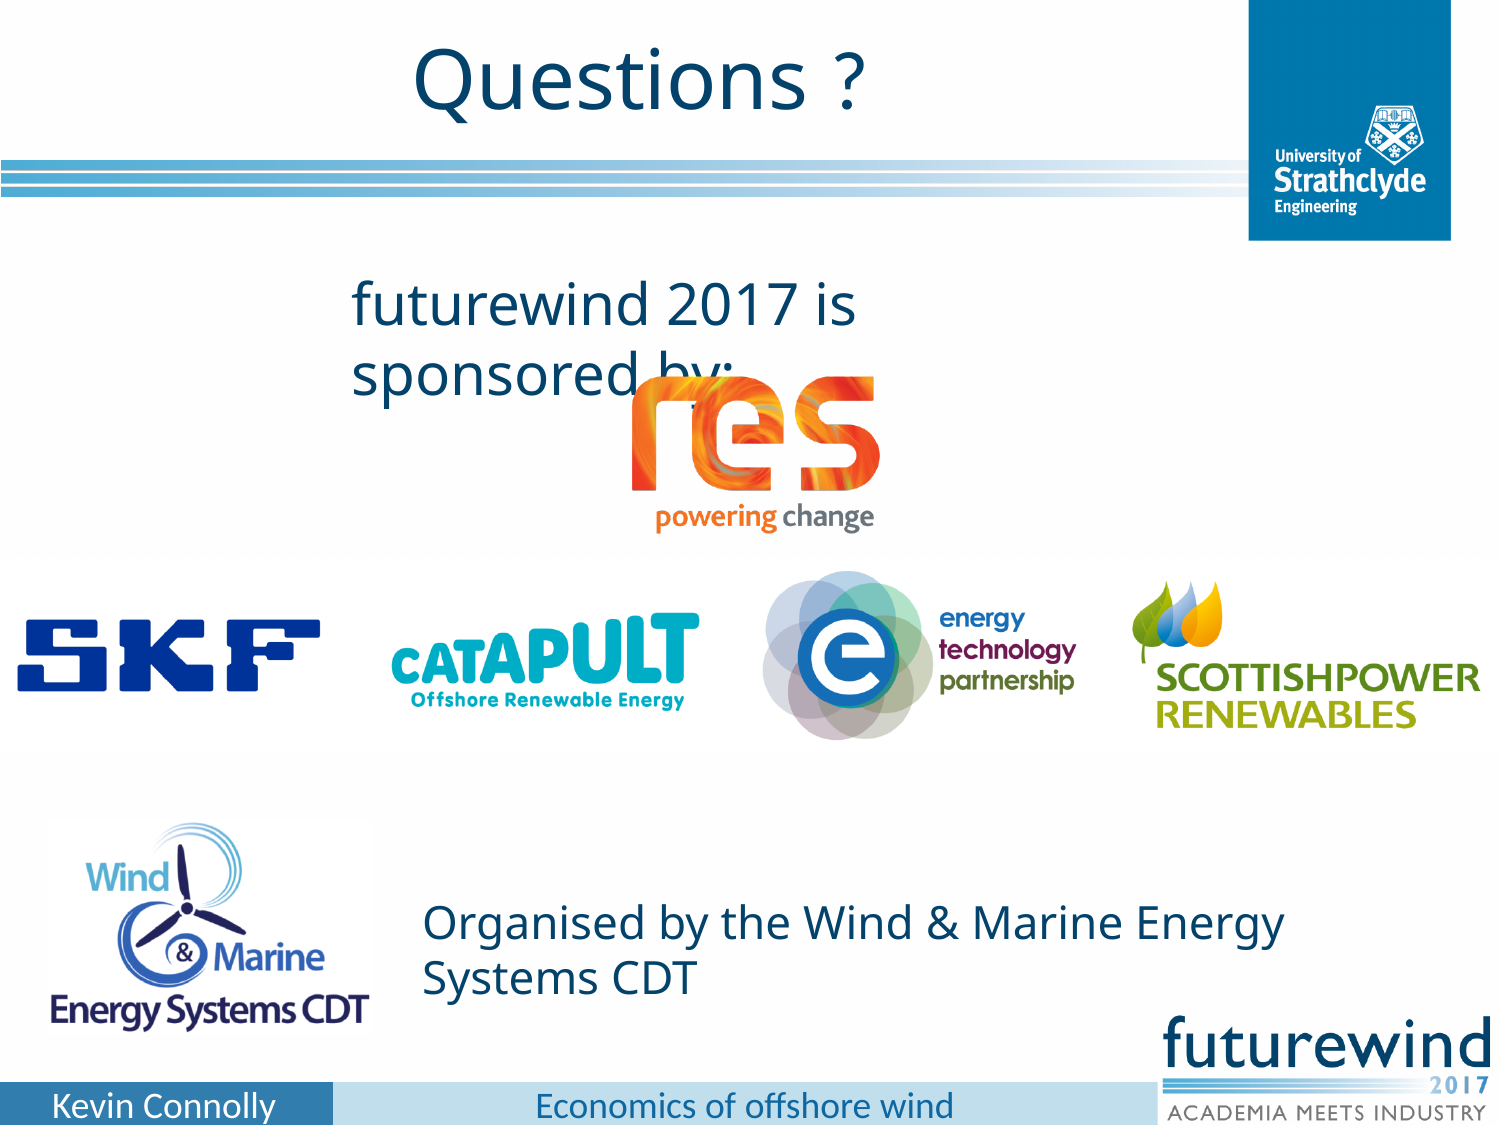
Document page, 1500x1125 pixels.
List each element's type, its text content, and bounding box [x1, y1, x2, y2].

picture [1287, 153, 1293, 161]
picture [1276, 200, 1286, 212]
picture [1390, 146, 1400, 157]
picture [1349, 205, 1356, 215]
picture [1412, 174, 1425, 191]
picture [1329, 171, 1338, 191]
picture [1314, 174, 1327, 191]
picture [1407, 133, 1417, 144]
picture [1275, 167, 1291, 191]
text_box Organised by the Wind & Marine Energy Systems CDT [407, 886, 1483, 1005]
text_box Questions ? [369, 19, 912, 138]
picture [1293, 204, 1299, 213]
picture [1306, 203, 1334, 212]
picture [1293, 171, 1302, 191]
text_box futurewind 2017 is sponsored by: [336, 259, 1164, 378]
picture [1341, 169, 1354, 191]
picture [1341, 204, 1346, 212]
picture [1379, 174, 1393, 199]
picture [1308, 153, 1319, 161]
picture [1395, 169, 1408, 191]
picture [1371, 106, 1417, 154]
picture [1304, 174, 1313, 191]
picture [1349, 149, 1360, 161]
picture [1329, 150, 1339, 161]
picture [1277, 150, 1284, 161]
picture [1371, 169, 1377, 191]
picture [1296, 150, 1300, 161]
picture [1371, 132, 1382, 140]
picture [1357, 174, 1368, 191]
picture [0, 0, 1500, 1125]
